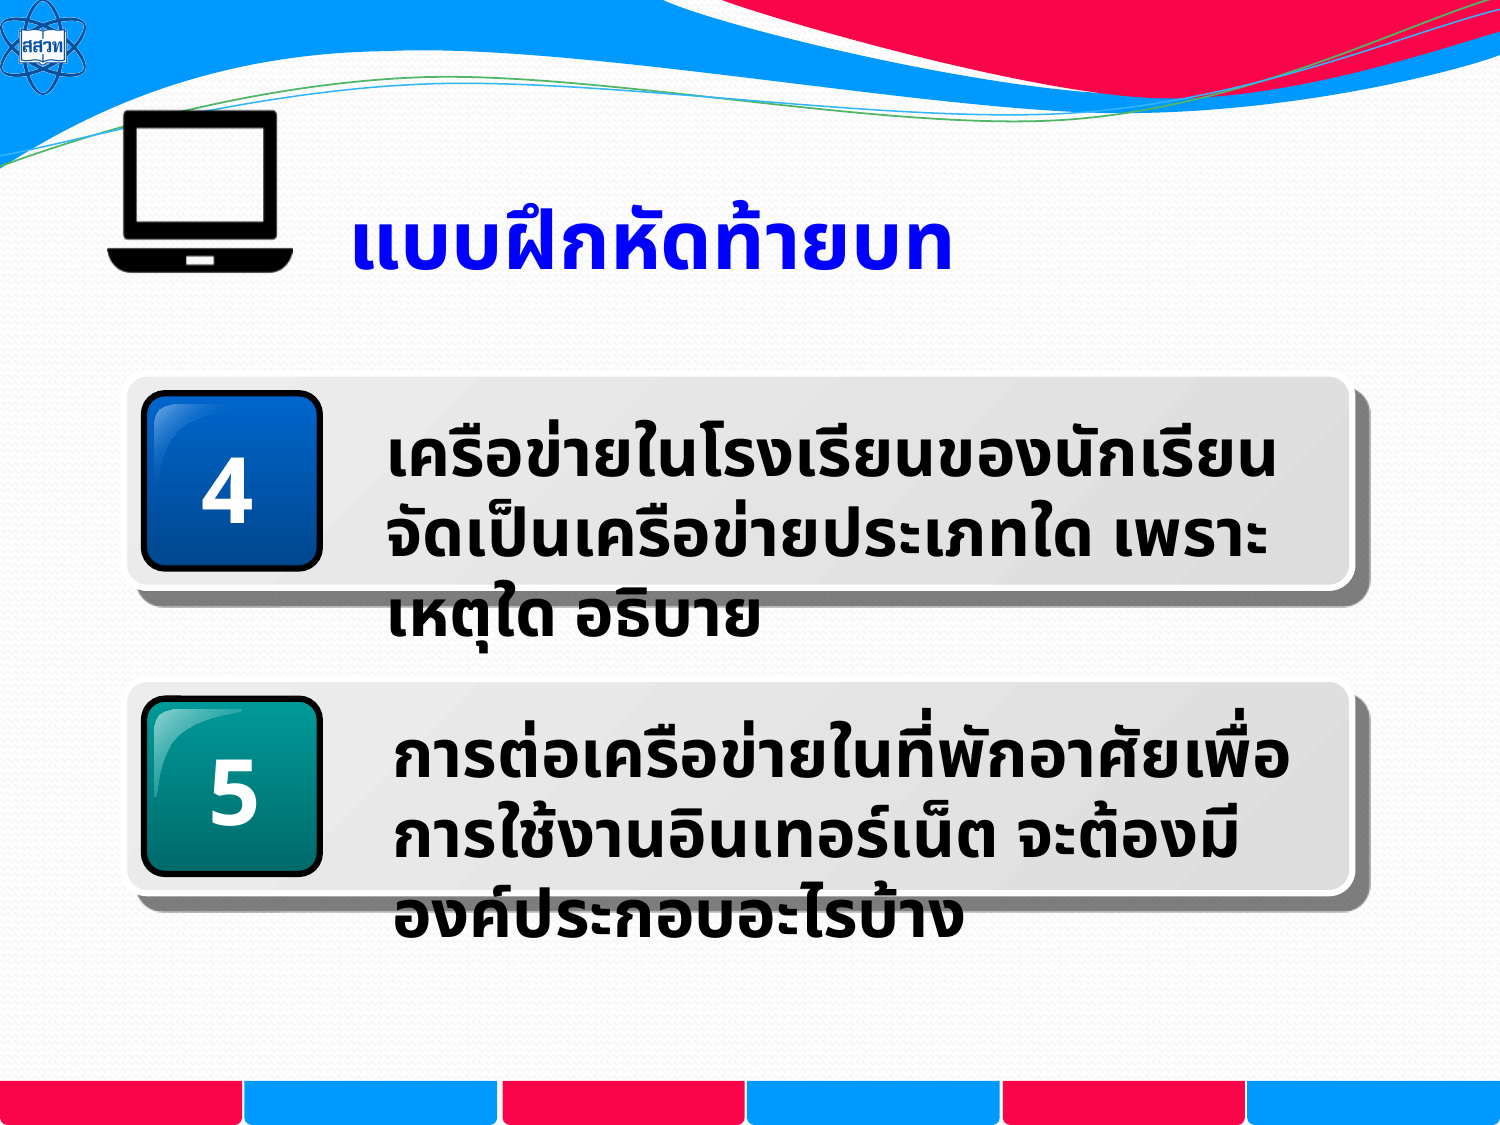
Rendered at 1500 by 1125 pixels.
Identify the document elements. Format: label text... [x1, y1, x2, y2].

text_box [123, 373, 1353, 588]
text_box เครือข่ายในโรงเรียนของนักเรียน จัดเป็นเครือข่ายประเภทใด เพราะเหตุใด อธิบาย [370, 402, 1340, 658]
text_box [143, 393, 320, 569]
text_box การต่อเครือข่ายในที่พักอาศัยเพื่อการใช้งานอินเทอร์เน็ต จะต้องมีองค์ประกอบอะไรบ้าง [377, 703, 1347, 958]
text_box [154, 404, 242, 491]
text_box [123, 678, 1353, 894]
text_box [154, 709, 242, 797]
title แบบฝึกหัดท้ายบท [348, 157, 963, 286]
text_box [143, 698, 320, 874]
text_box 4 [186, 424, 269, 549]
picture [0, 0, 86, 95]
text_box 5 [193, 726, 276, 851]
picture [107, 68, 293, 315]
